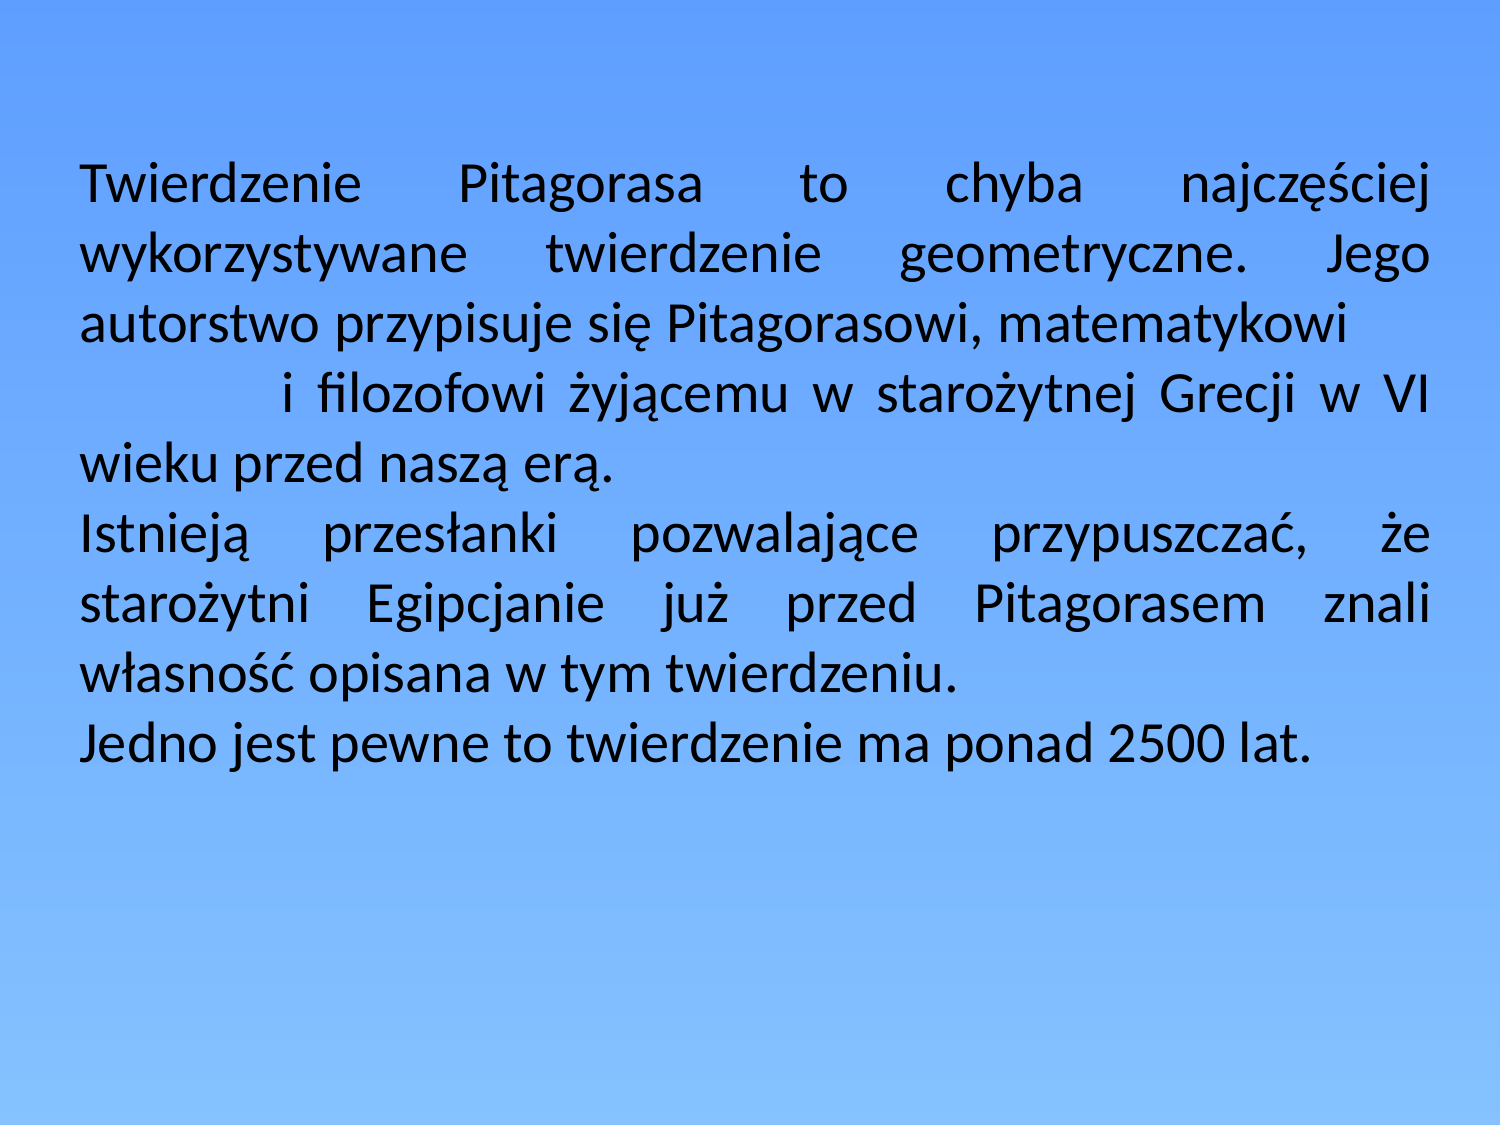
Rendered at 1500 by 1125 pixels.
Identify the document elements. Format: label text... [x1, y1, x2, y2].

text_box Twierdzenie Pitagorasa to chyba najczęściej wykorzystywane twierdzenie geometryczne. Jego autorstwo przypisuje się Pitagorasowi, matematykowi i filozofowi żyjącemu w starożytnej Grecji w VI wieku przed naszą erą. Istnieją przesłanki pozwalające przypuszczać, że starożytni Egipcjanie już przed Pitagorasem znali własność opisana w tym twierdzeniu. Jedno jest pewne to twierdzenie ma ponad 2500 lat. [64, 137, 1447, 852]
